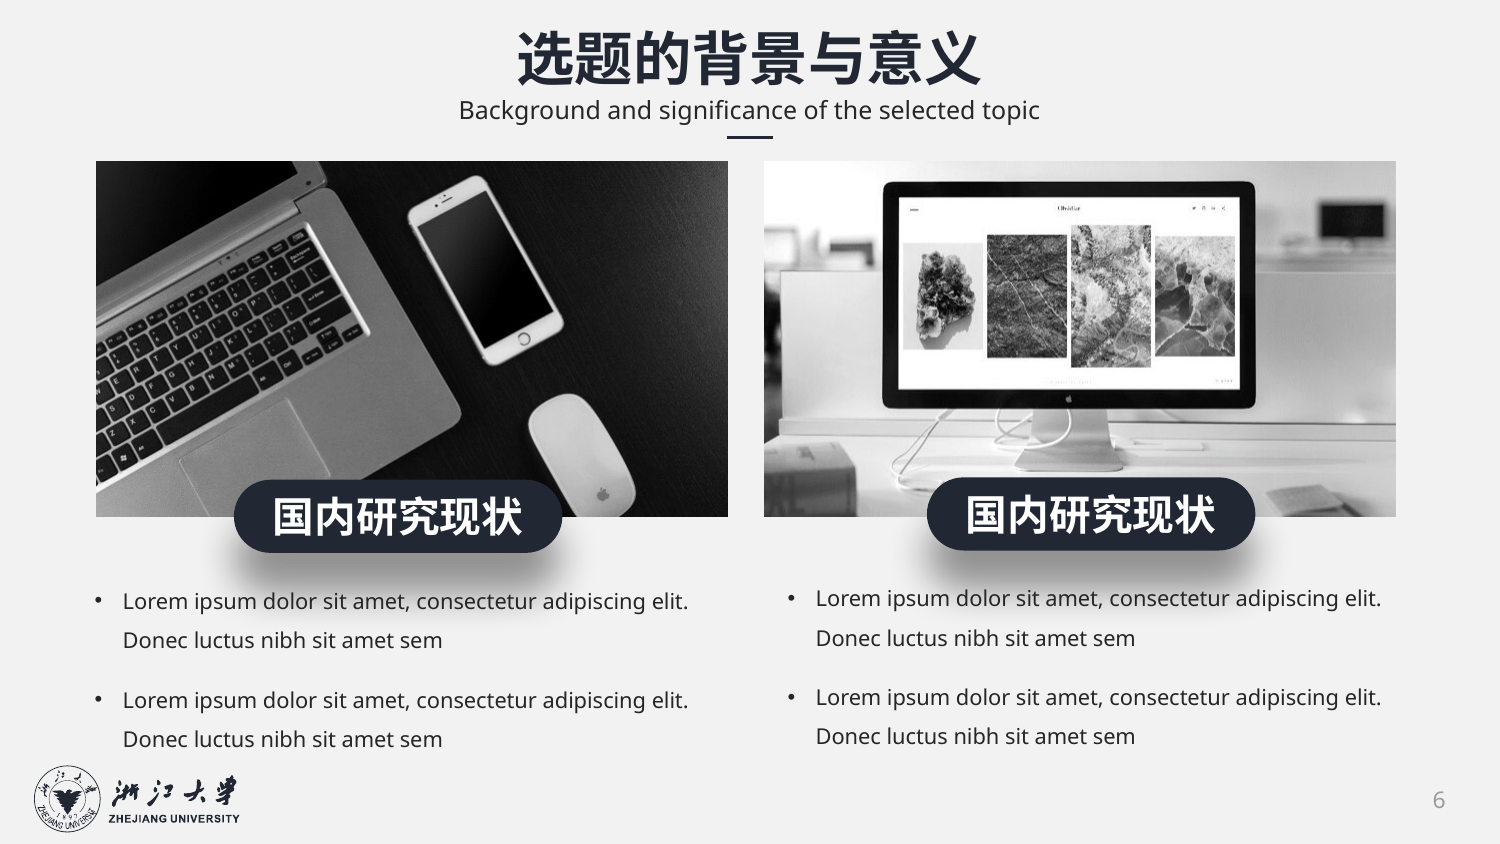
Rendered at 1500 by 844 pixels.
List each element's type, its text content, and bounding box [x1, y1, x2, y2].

text_box Lorem ipsum dolor sit amet, consectetur adipiscing elit. Donec luctus nibh sit amet sem [79, 665, 728, 760]
slide_number 6 [1123, 778, 1461, 824]
picture [764, 161, 1396, 517]
text_box Lorem ipsum dolor sit amet, consectetur adipiscing elit. Donec luctus nibh sit amet sem [772, 663, 1421, 757]
text_box Background and significance of the selected topic [443, 87, 1056, 133]
picture [95, 161, 728, 517]
text_box Lorem ipsum dolor sit amet, consectetur adipiscing elit. Donec luctus nibh sit amet sem [79, 566, 728, 661]
text_box 选题的背景与意义 [502, 14, 998, 87]
text_box 国内研究现状 [926, 517, 1257, 552]
text_box 国内研究现状 [232, 517, 564, 554]
text_box Lorem ipsum dolor sit amet, consectetur adipiscing elit. Donec luctus nibh sit amet sem [772, 564, 1421, 658]
